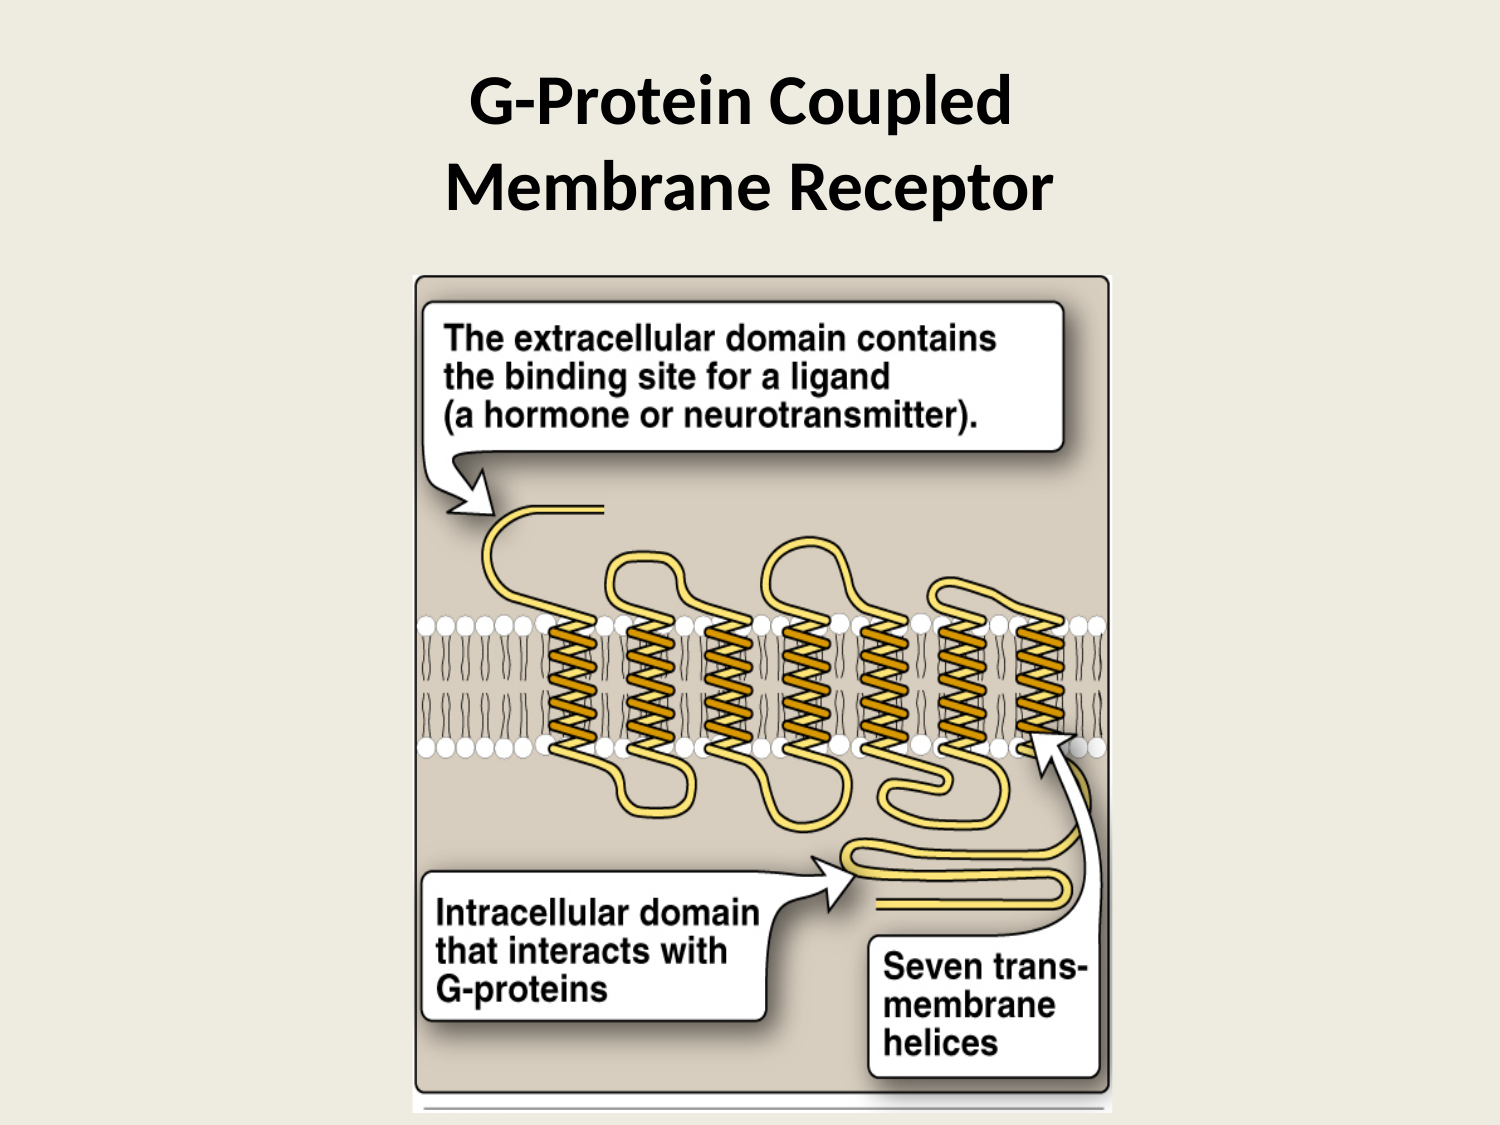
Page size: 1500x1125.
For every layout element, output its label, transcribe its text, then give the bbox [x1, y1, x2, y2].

picture [412, 274, 1113, 1113]
title G-Protein Coupled Membrane Receptor [74, 44, 1426, 233]
